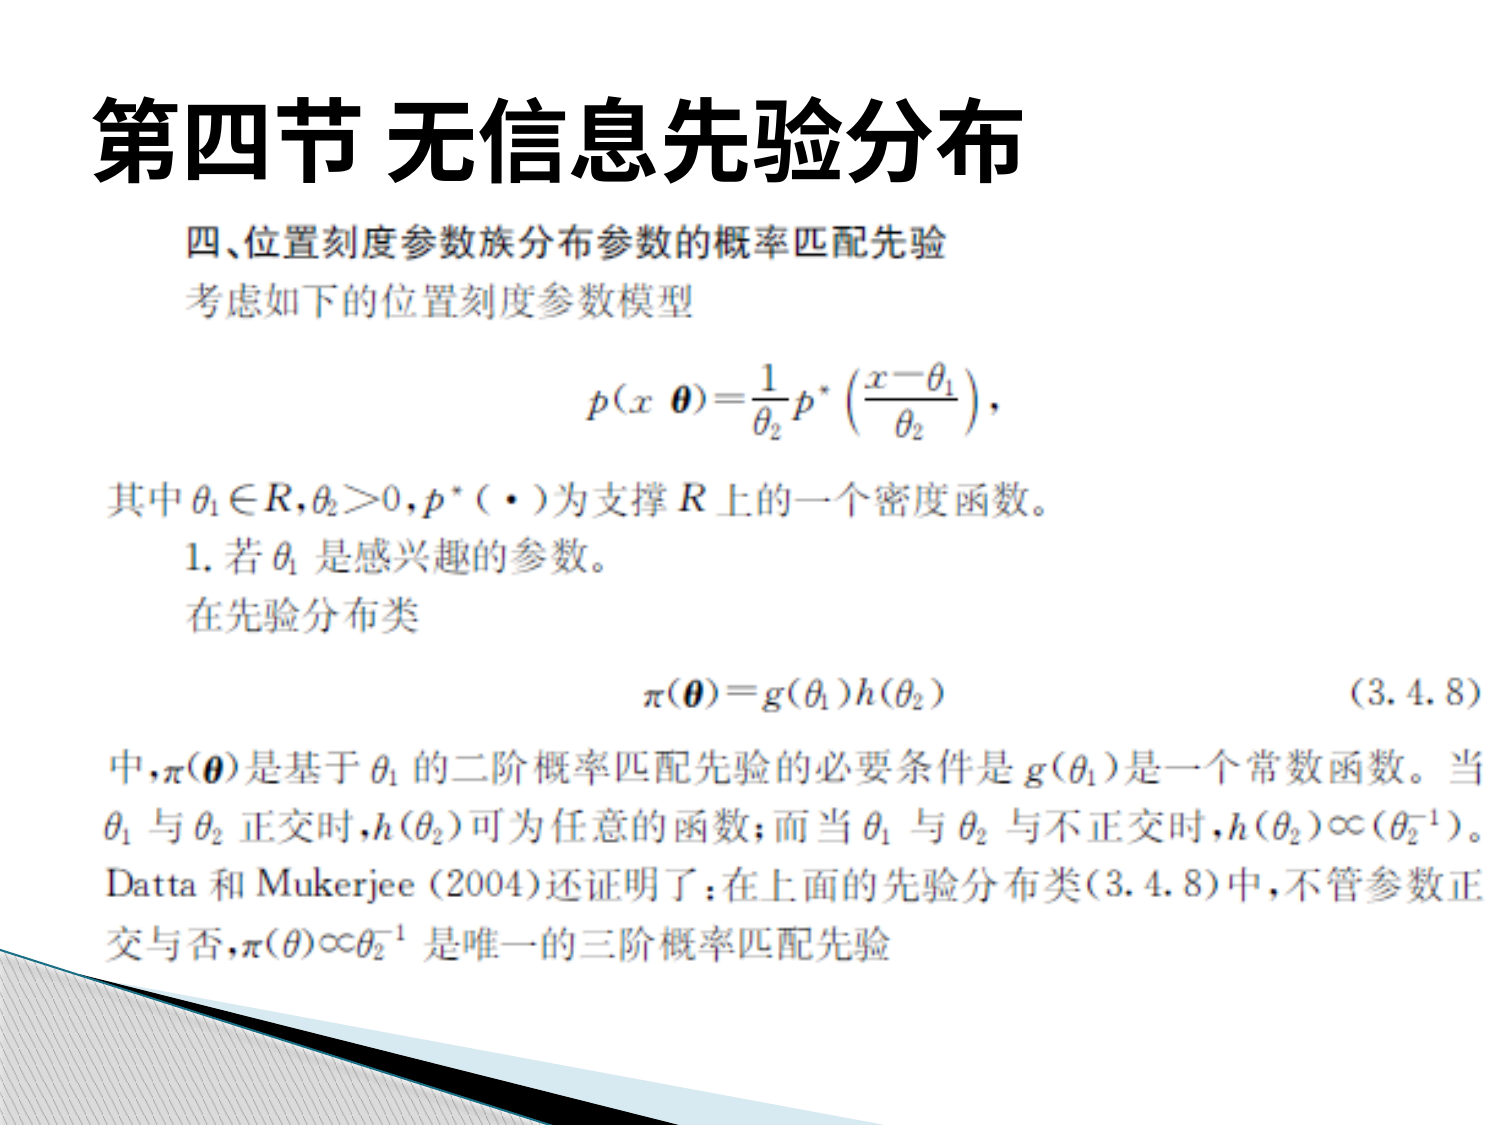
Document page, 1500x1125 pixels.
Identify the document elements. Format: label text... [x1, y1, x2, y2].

title 第四节 无信息先验分布 [75, 45, 1425, 233]
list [84, 210, 1500, 973]
